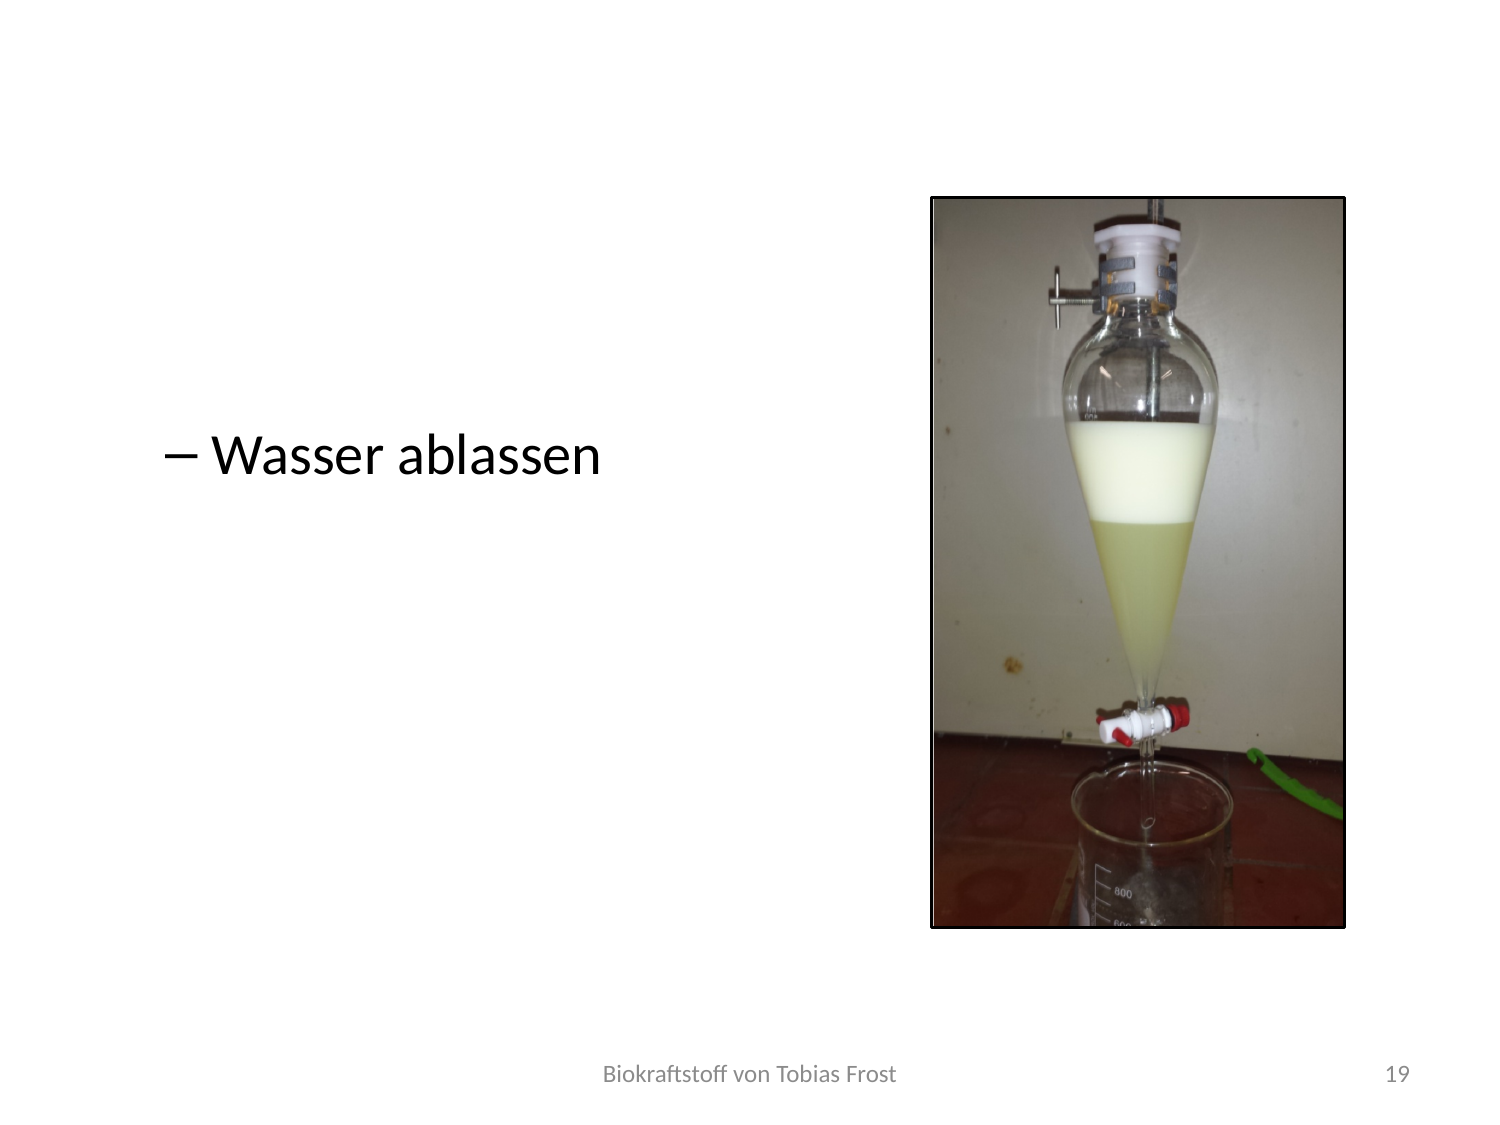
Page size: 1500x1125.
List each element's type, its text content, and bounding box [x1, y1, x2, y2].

footer Biokraftstoff von Tobias Frost [512, 1042, 988, 1103]
slide_number 19 [1074, 1042, 1425, 1103]
list Wasser ablassen [75, 408, 786, 1005]
picture [773, 200, 1500, 926]
